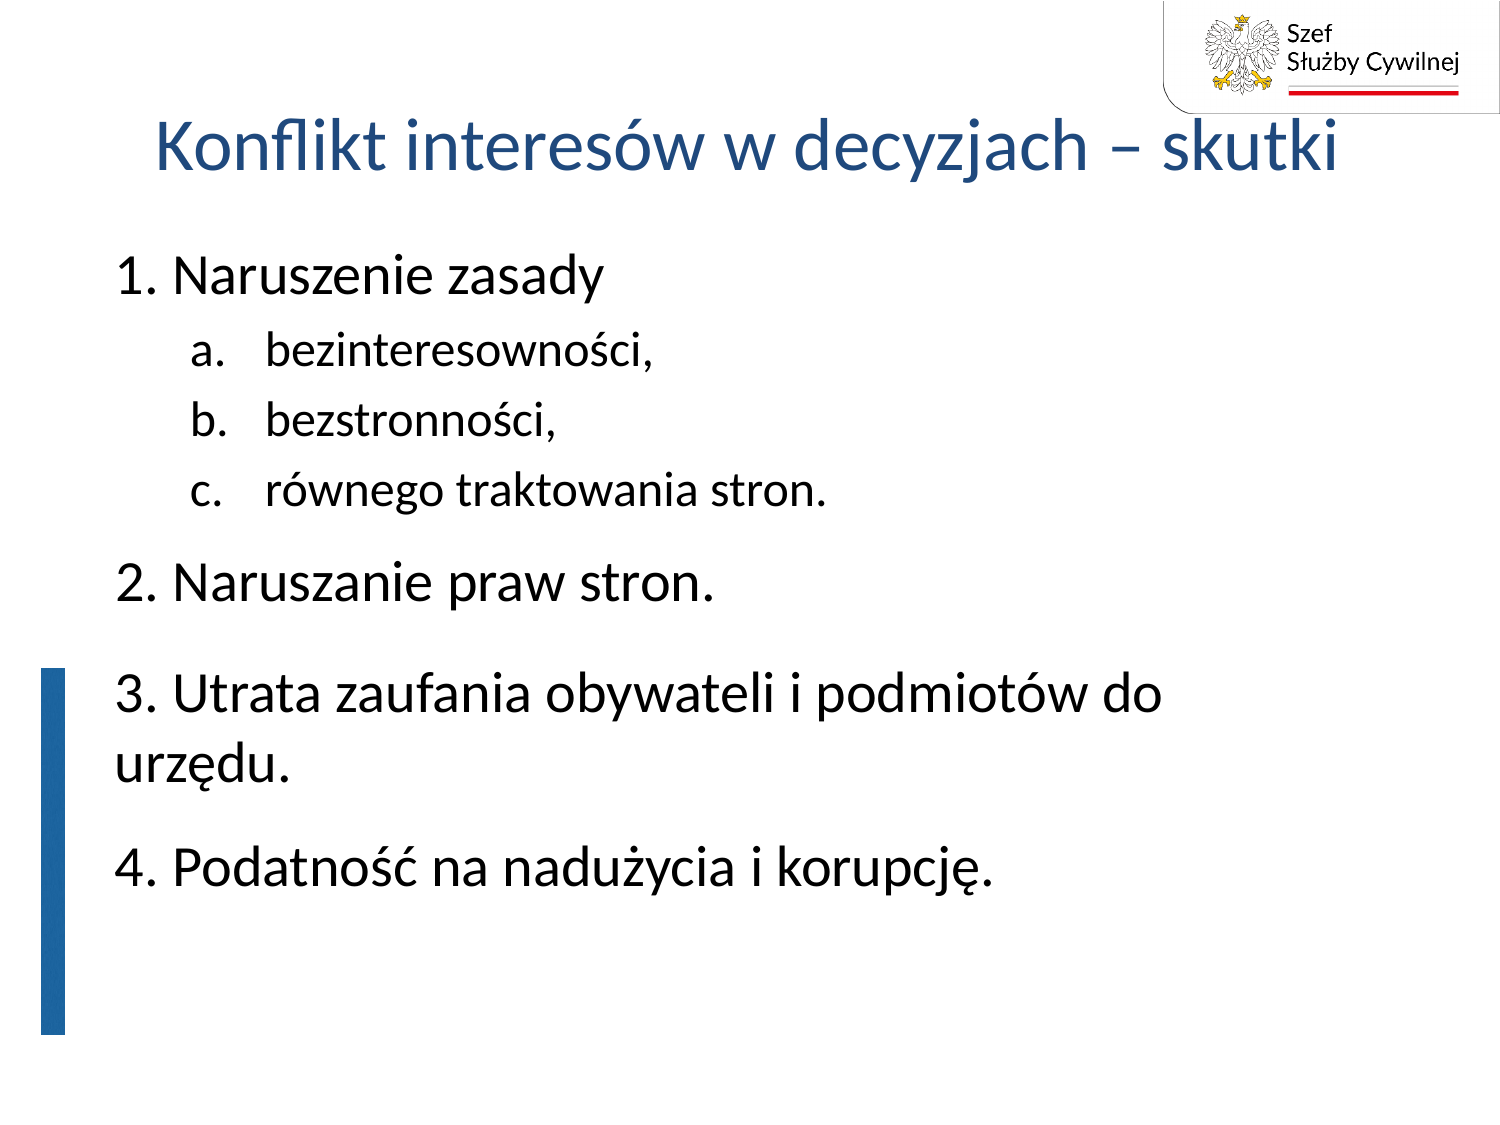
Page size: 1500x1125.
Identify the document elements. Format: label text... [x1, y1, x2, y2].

list 1. Naruszenie zasady bezinteresowności, bezstronności, równego traktowania stron. [100, 228, 1424, 525]
text_box 2. Naruszanie praw stron. [100, 535, 1424, 631]
picture [41, 668, 65, 1035]
picture [1163, 0, 1500, 114]
text_box 3. Utrata zaufania obywateli i podmiotów do urzędu. [100, 647, 1342, 802]
text_box 4. Podatność na nadużycia i korupcję. [100, 820, 1342, 905]
title Konflikt interesów w decyzjach – skutki [98, 87, 1398, 213]
